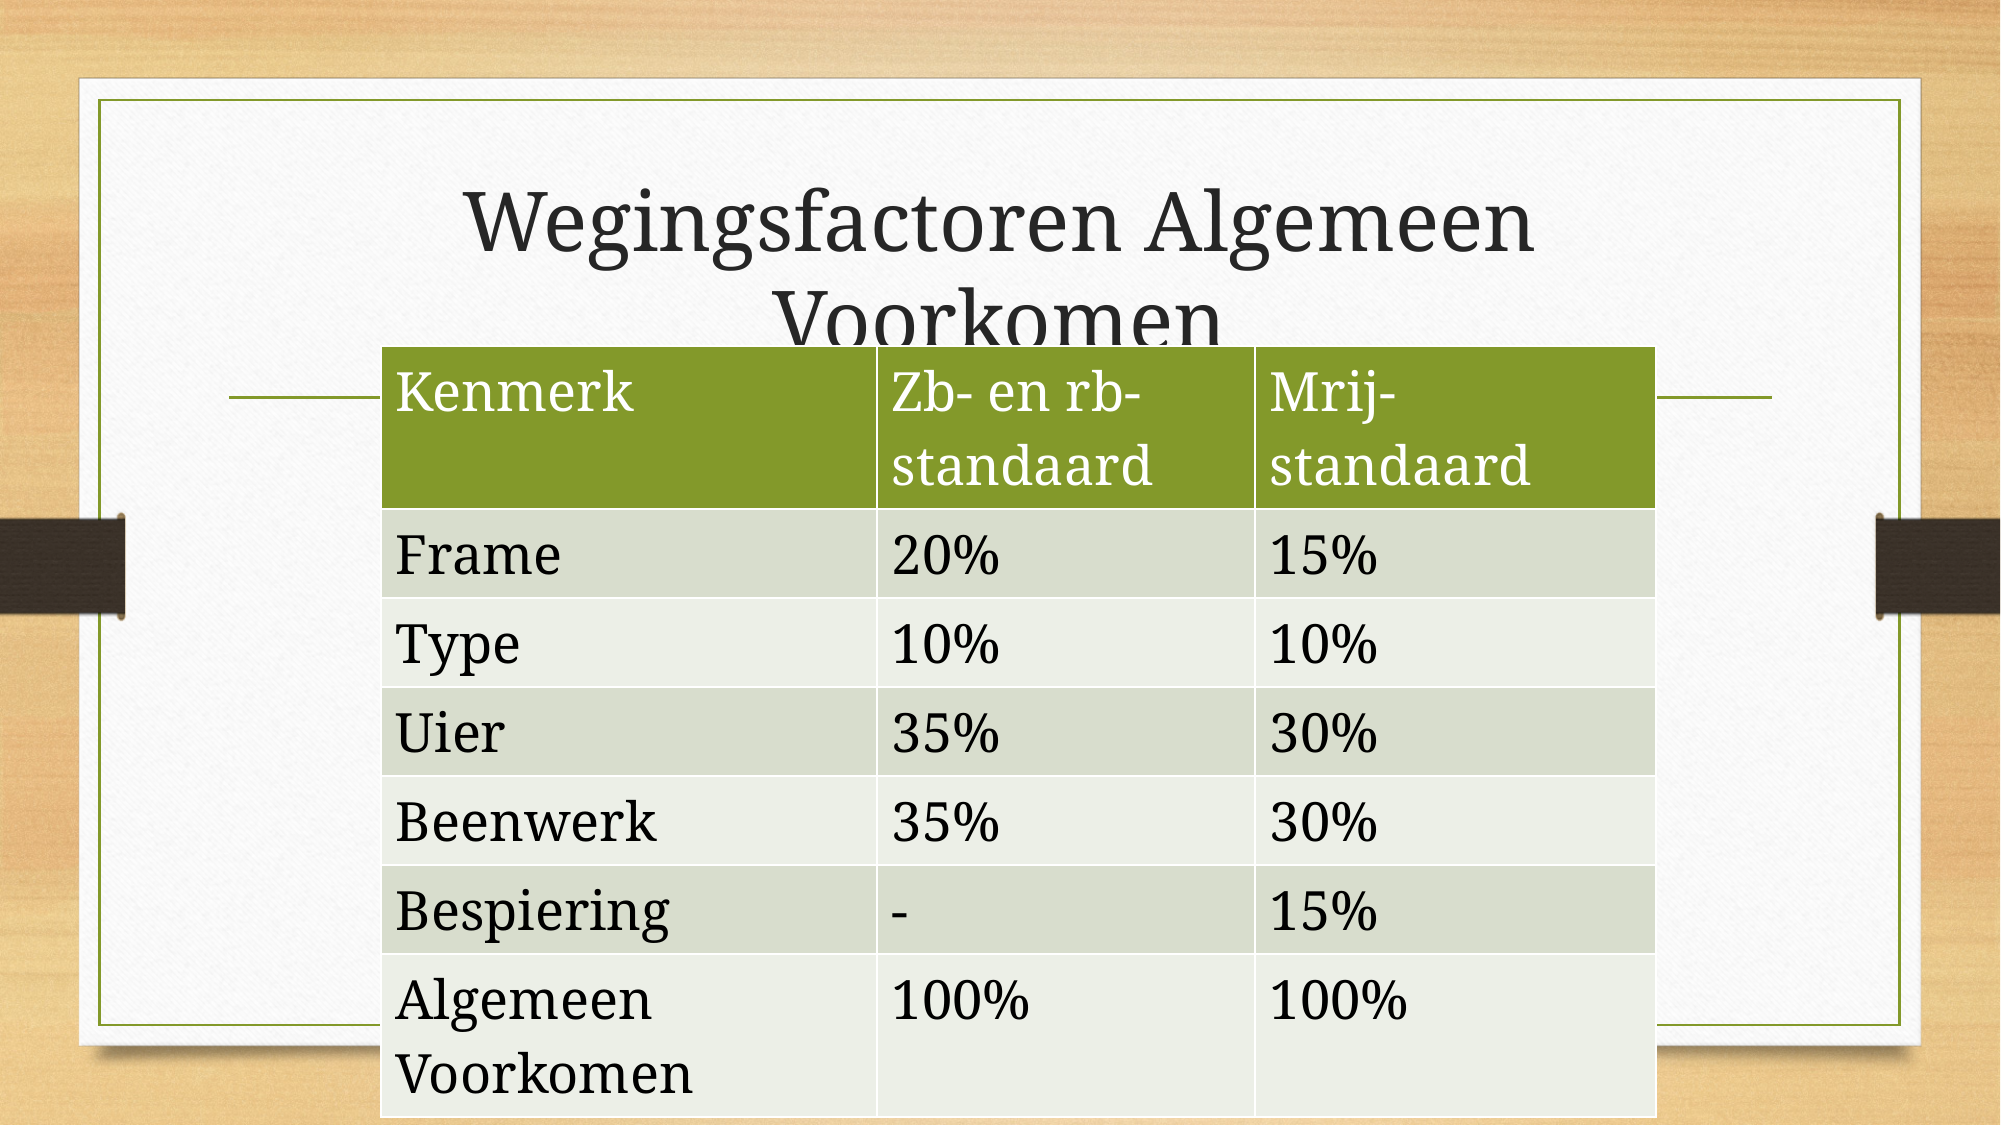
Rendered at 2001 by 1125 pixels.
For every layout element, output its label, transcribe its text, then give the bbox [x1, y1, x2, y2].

table_cell Beenwerk [382, 777, 876, 864]
table_header Kenmerk [382, 347, 876, 508]
title Wegingsfactoren Algemeen Voorkomen [212, 161, 1788, 375]
table_cell Frame [382, 510, 876, 597]
table_cell Type [382, 599, 876, 686]
table_cell 10% [878, 599, 1254, 686]
table_cell 100% [878, 955, 1254, 1116]
table_cell 100% [1256, 955, 1655, 1116]
table_header Zb- en rb-standaard [878, 347, 1254, 508]
table_header Mrij-standaard [1256, 347, 1655, 508]
table_cell Uier [382, 688, 876, 775]
table_cell Bespiering [382, 866, 876, 953]
picture [0, 0, 2001, 1125]
table_cell 15% [1256, 510, 1655, 597]
table_cell 20% [878, 510, 1254, 597]
table_cell 30% [1256, 688, 1655, 775]
table_cell 30% [1256, 777, 1655, 864]
table_cell 10% [1256, 599, 1655, 686]
table_cell 15% [1256, 866, 1655, 953]
table_cell 35% [878, 688, 1254, 775]
table_cell - [878, 866, 1254, 953]
table_cell Algemeen Voorkomen [382, 955, 876, 1116]
table_cell 35% [878, 777, 1254, 864]
